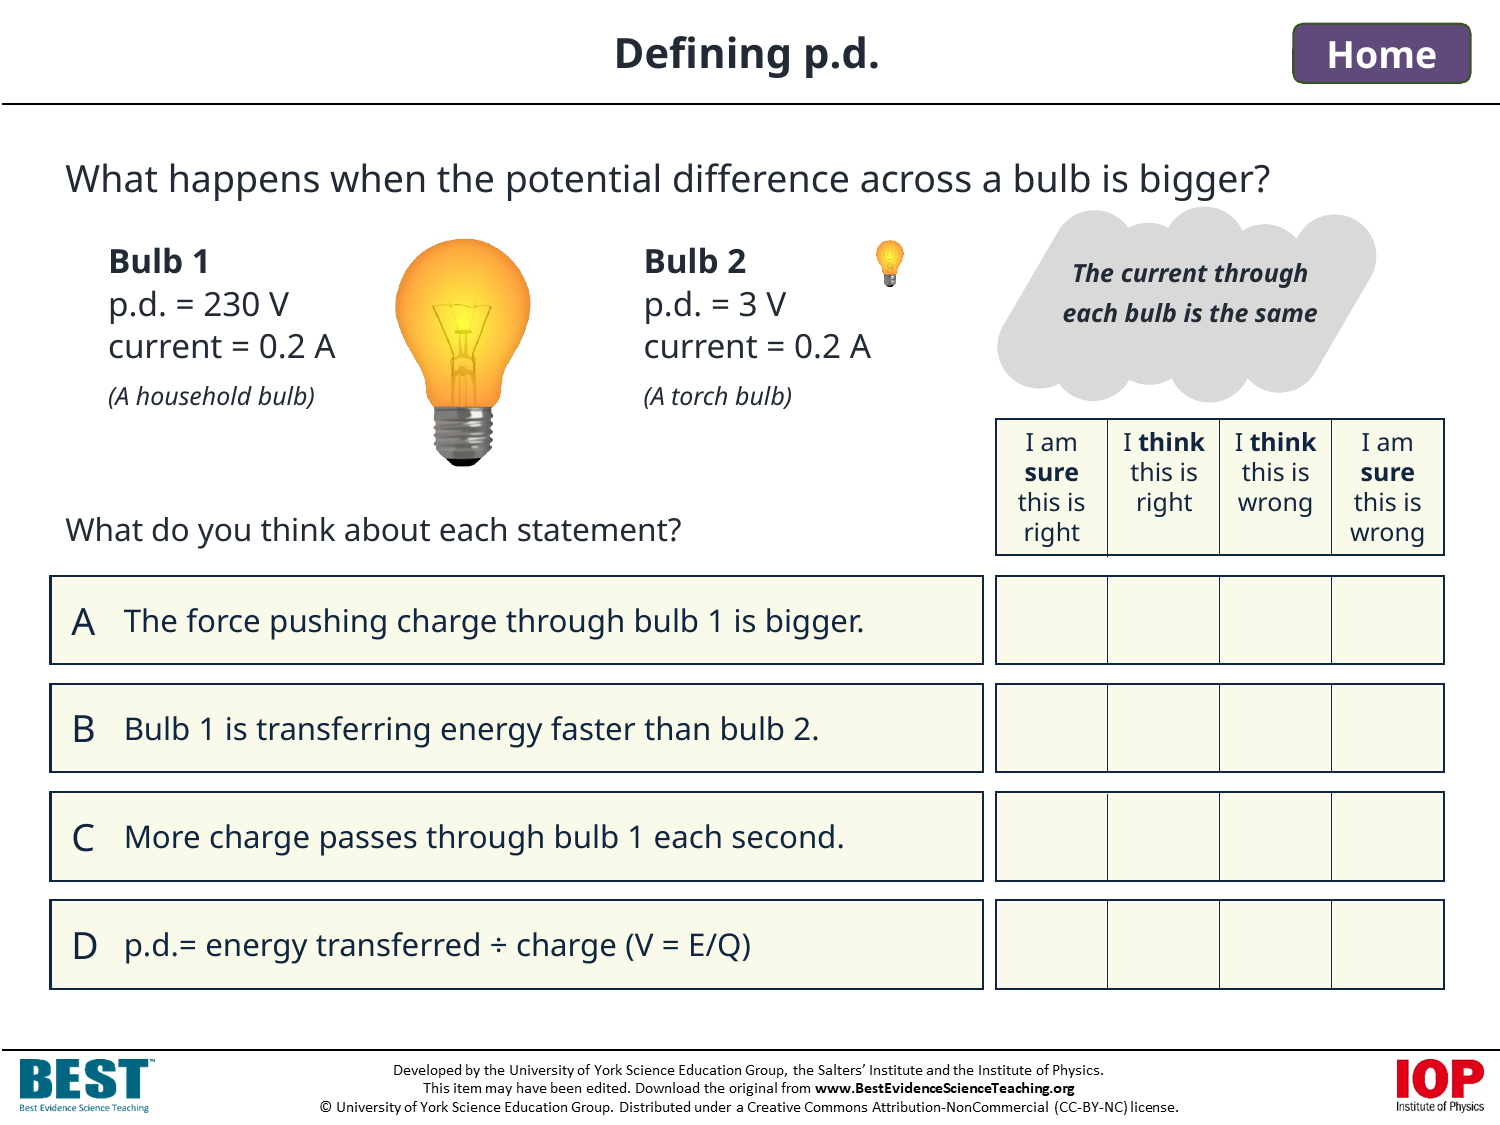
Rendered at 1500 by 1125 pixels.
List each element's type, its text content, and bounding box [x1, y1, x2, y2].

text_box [995, 418, 1444, 557]
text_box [93, 229, 938, 467]
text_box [1026, 239, 1355, 377]
text_box Defining p.d. [23, 4, 1471, 99]
picture [2, 103, 1500, 1125]
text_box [995, 683, 1444, 774]
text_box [995, 575, 1444, 666]
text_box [995, 899, 1444, 990]
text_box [995, 792, 1444, 883]
text_box Home [1292, 22, 1472, 84]
